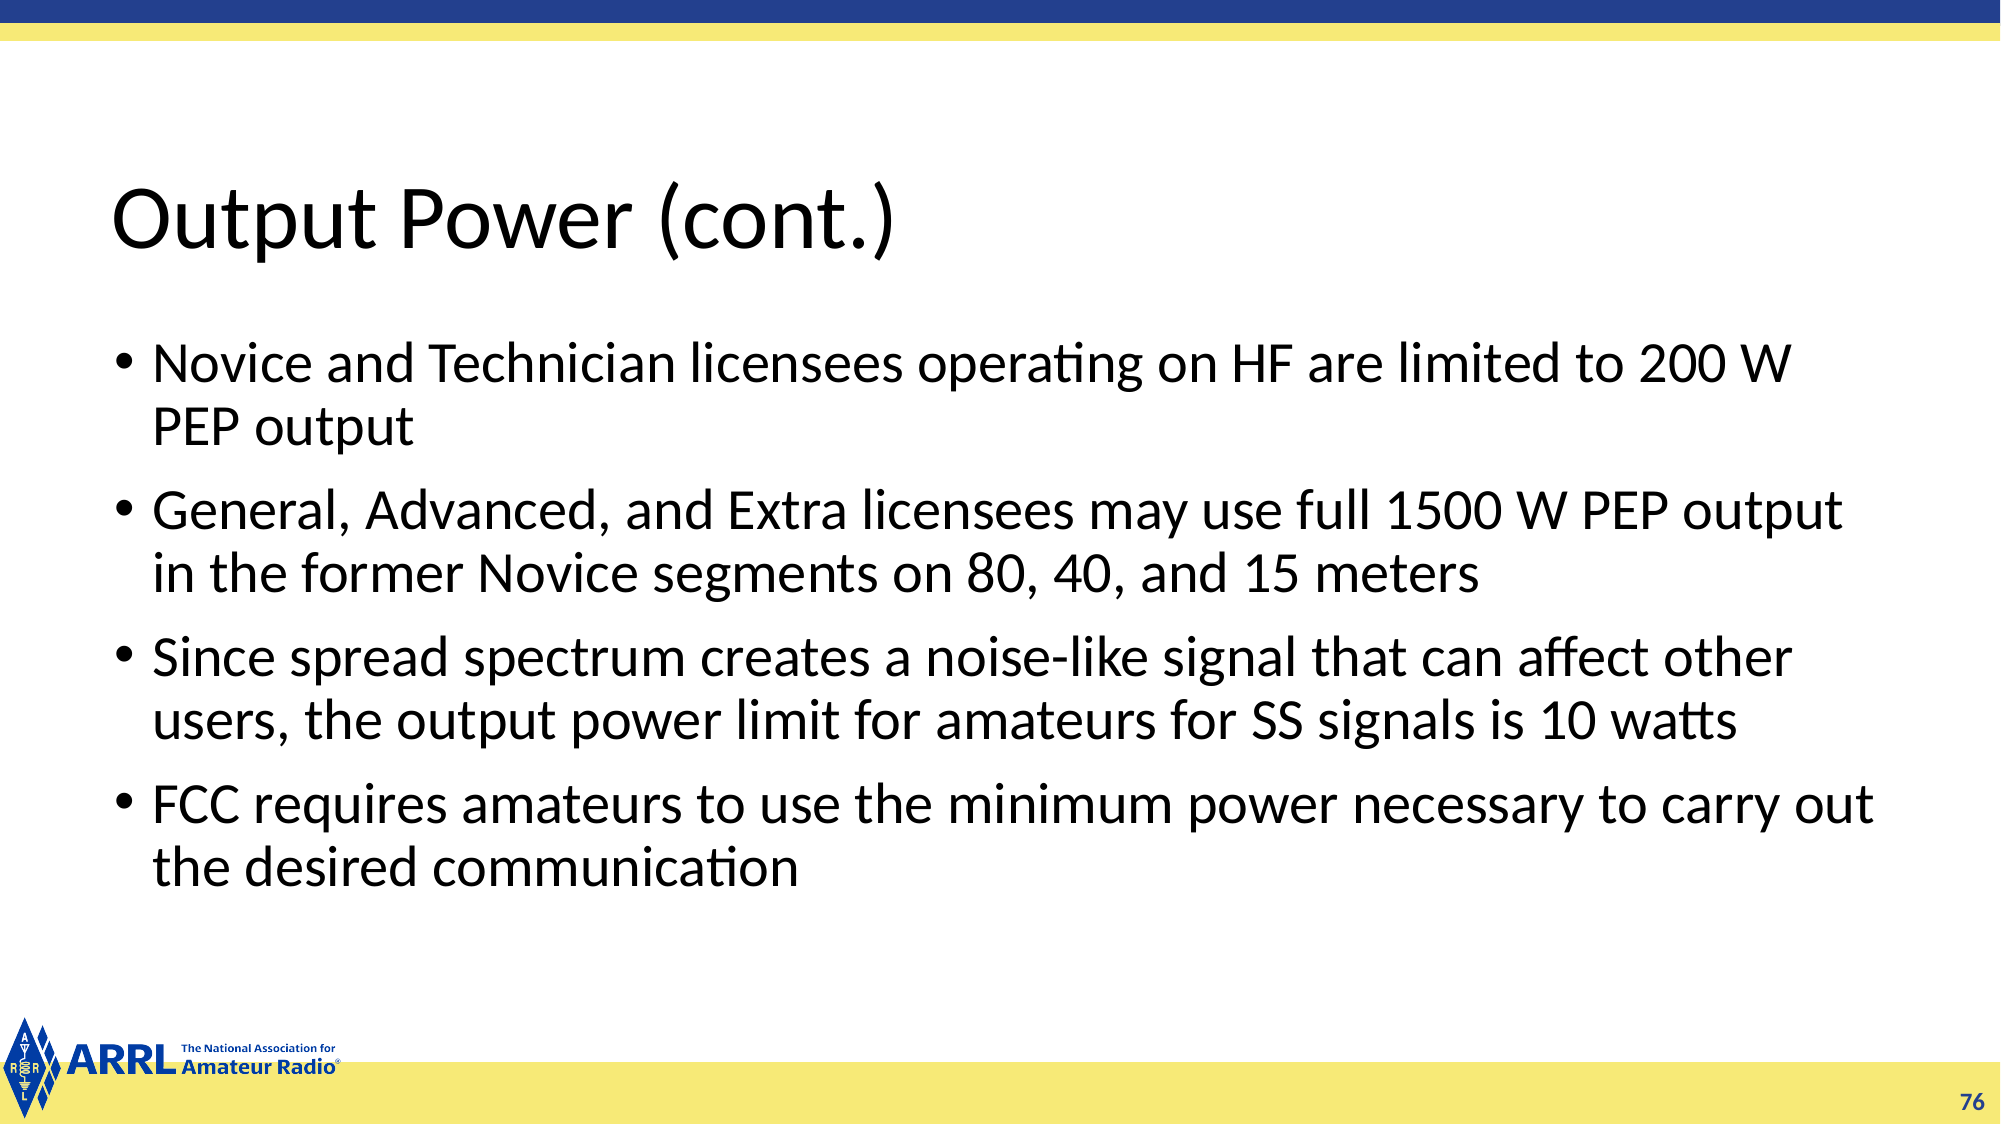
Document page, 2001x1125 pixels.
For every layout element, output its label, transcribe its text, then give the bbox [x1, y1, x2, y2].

list Novice and Technician licensees operating on HF are limited to 200 W PEP output General, Advanced, and Extra licensees may use full 1500 W PEP output in the former Novice segments on 80, 40, and 15 meters Since spread spectrum creates a noise-like signal that can affect other users, the output power limit for amateurs for SS signals is 10 watts FCC requires amateurs to use the minimum power necessary to carry out the desired communication [99, 324, 1900, 1012]
title Output Power (cont.) [96, 161, 1897, 356]
picture [1, 1015, 342, 1121]
